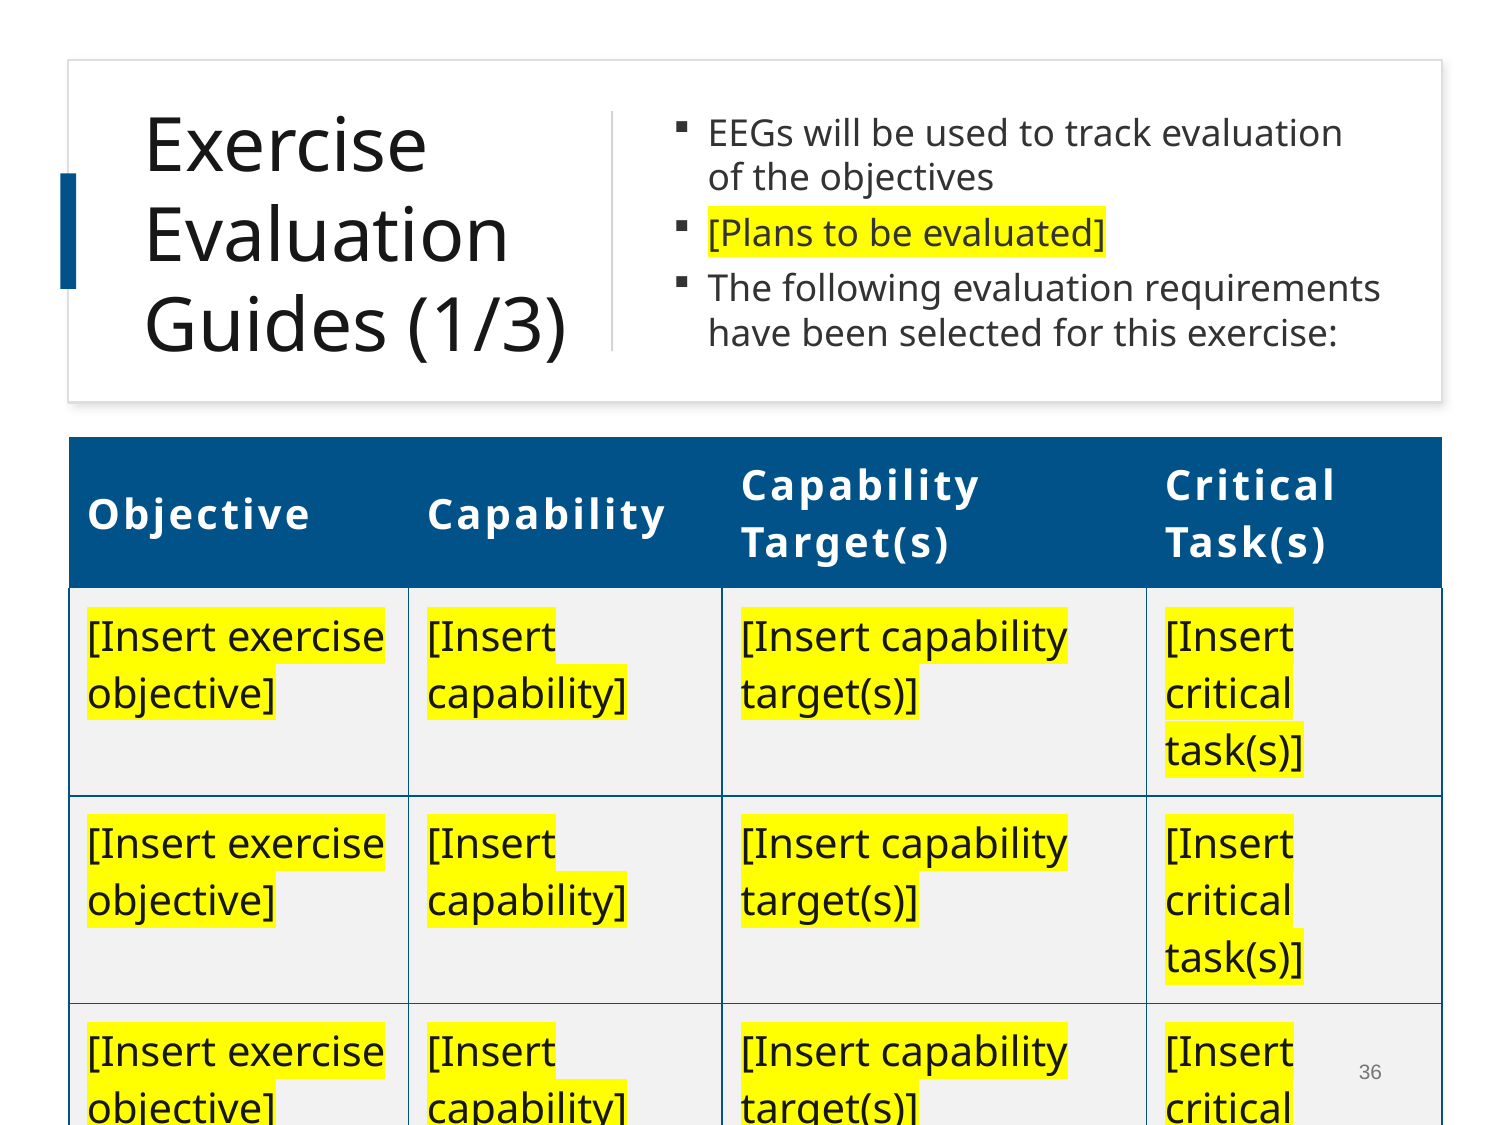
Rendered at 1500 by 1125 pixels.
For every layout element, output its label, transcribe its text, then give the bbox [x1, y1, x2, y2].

text_box [0, 0, 1500, 1125]
table_cell [Insert critical task(s)] [1147, 1004, 1441, 1125]
text_box [609, 109, 615, 353]
table_cell [Insert critical task(s)] [1147, 797, 1441, 1003]
table_cell [Insert capability target(s)] [723, 797, 1146, 1003]
list EEGs will be used to track evaluation of the objectives [Plans to be evaluated] The following evaluation requirements have been selected for this exercise: [658, 96, 1397, 367]
title Exercise Evaluation Guides (1/3) [128, 96, 609, 367]
text_box [66, 58, 1444, 405]
table_cell [Insert capability target(s)] [723, 1004, 1146, 1125]
table_cell [Insert critical task(s)] [1147, 588, 1441, 795]
table_cell [Insert capability target(s)] [723, 588, 1146, 795]
table_cell [Insert capability] [409, 1004, 721, 1125]
table_header Capability [409, 437, 722, 588]
table_cell [Insert exercise objective] [70, 1004, 408, 1125]
table_cell [Insert capability] [409, 797, 721, 1003]
text_box [58, 171, 78, 291]
table_header Capability Target(s) [722, 437, 1147, 588]
table_cell [Insert exercise objective] [70, 588, 408, 795]
table_cell [Insert exercise objective] [70, 797, 408, 1003]
slide_number 36 [1059, 1042, 1397, 1103]
table_header Objective [69, 437, 409, 588]
table_header Critical Task(s) [1147, 437, 1442, 588]
table_cell [Insert capability] [409, 588, 721, 795]
